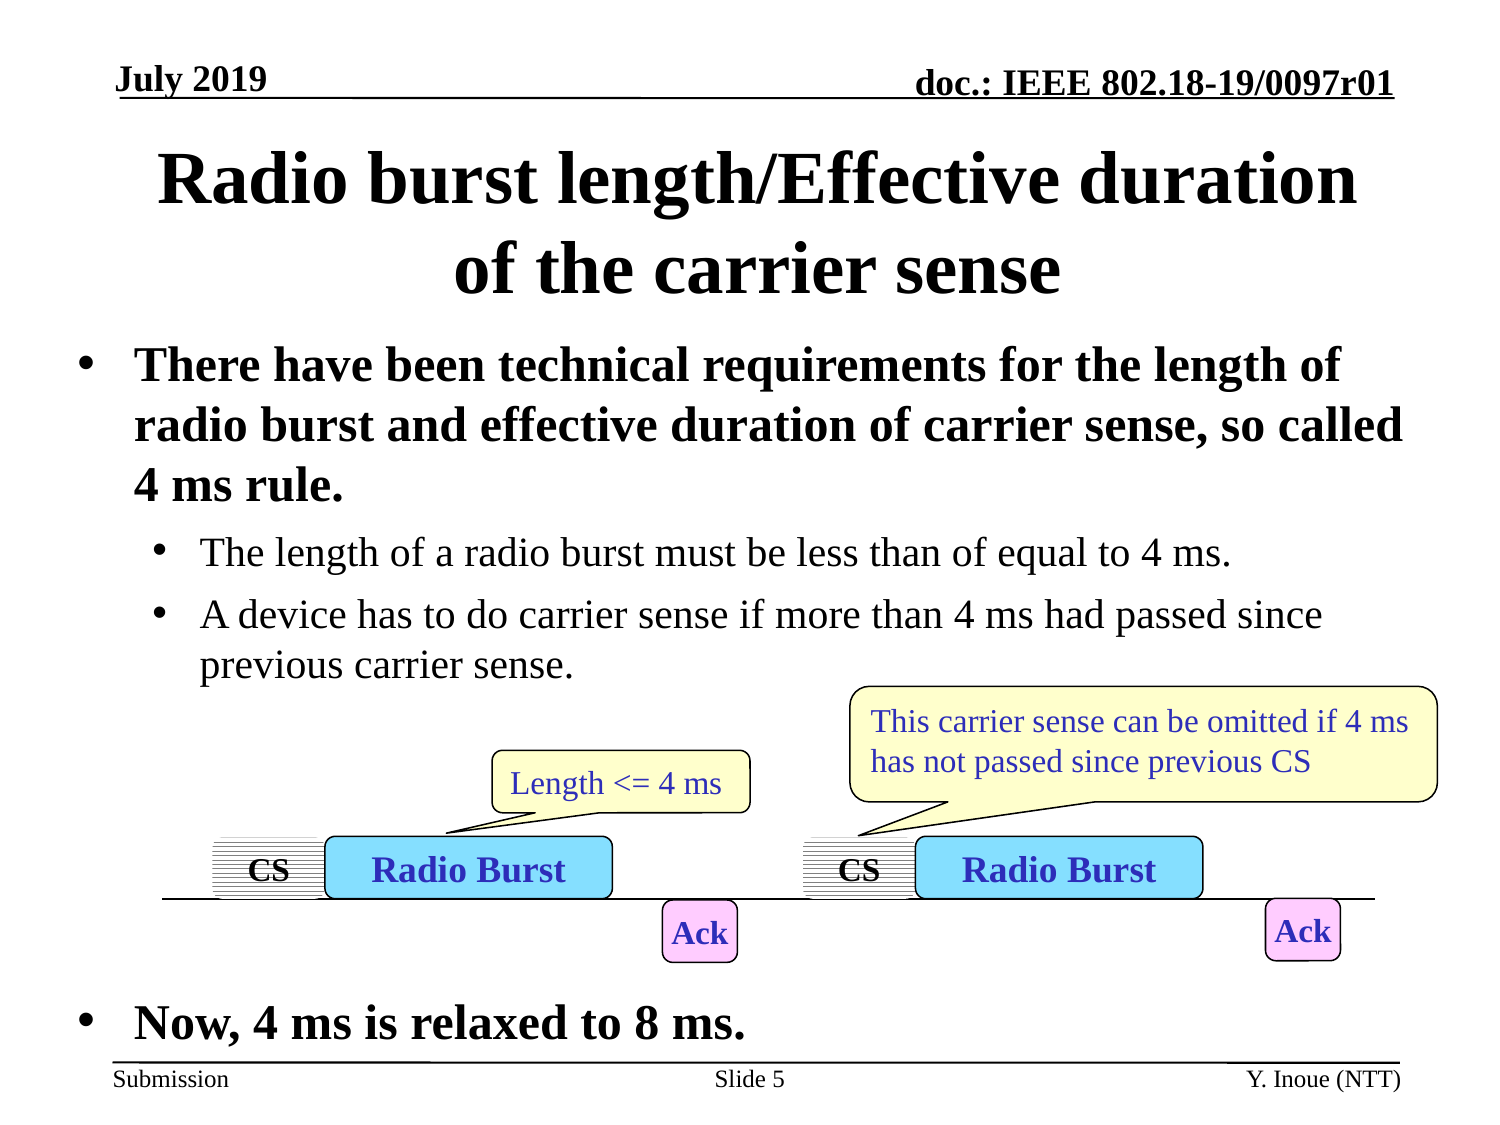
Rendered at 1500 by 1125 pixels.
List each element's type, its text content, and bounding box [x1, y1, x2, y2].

text_box CS [803, 837, 915, 898]
slide_number Slide 5 [699, 1061, 800, 1123]
text_box Ack [1265, 908, 1341, 961]
text_box Radio Burst [324, 836, 613, 898]
footer Y. Inoue (NTT) [902, 1061, 1402, 1093]
text_box Radio Burst [915, 836, 1203, 898]
text_box This carrier sense can be omitted if 4 ms has not passed since previous CS [849, 686, 1438, 836]
text_box Length <= 4 ms [446, 750, 751, 834]
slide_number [114, 54, 493, 100]
text_box Ack [662, 908, 738, 963]
text_box CS [212, 837, 325, 898]
title Radio burst length/Effective duration of the carrier sense [120, 112, 1396, 324]
list There have been technical requirements for the length of radio burst and effective duration of carrier sense, so called 4 ms rule. The length of a radio burst must be less than of equal to 4 ms. A device has to do carrier sense if more than 4 ms had passed since previous carrier sense. Now, 4 ms is relaxed to 8 ms. [62, 324, 1438, 1063]
